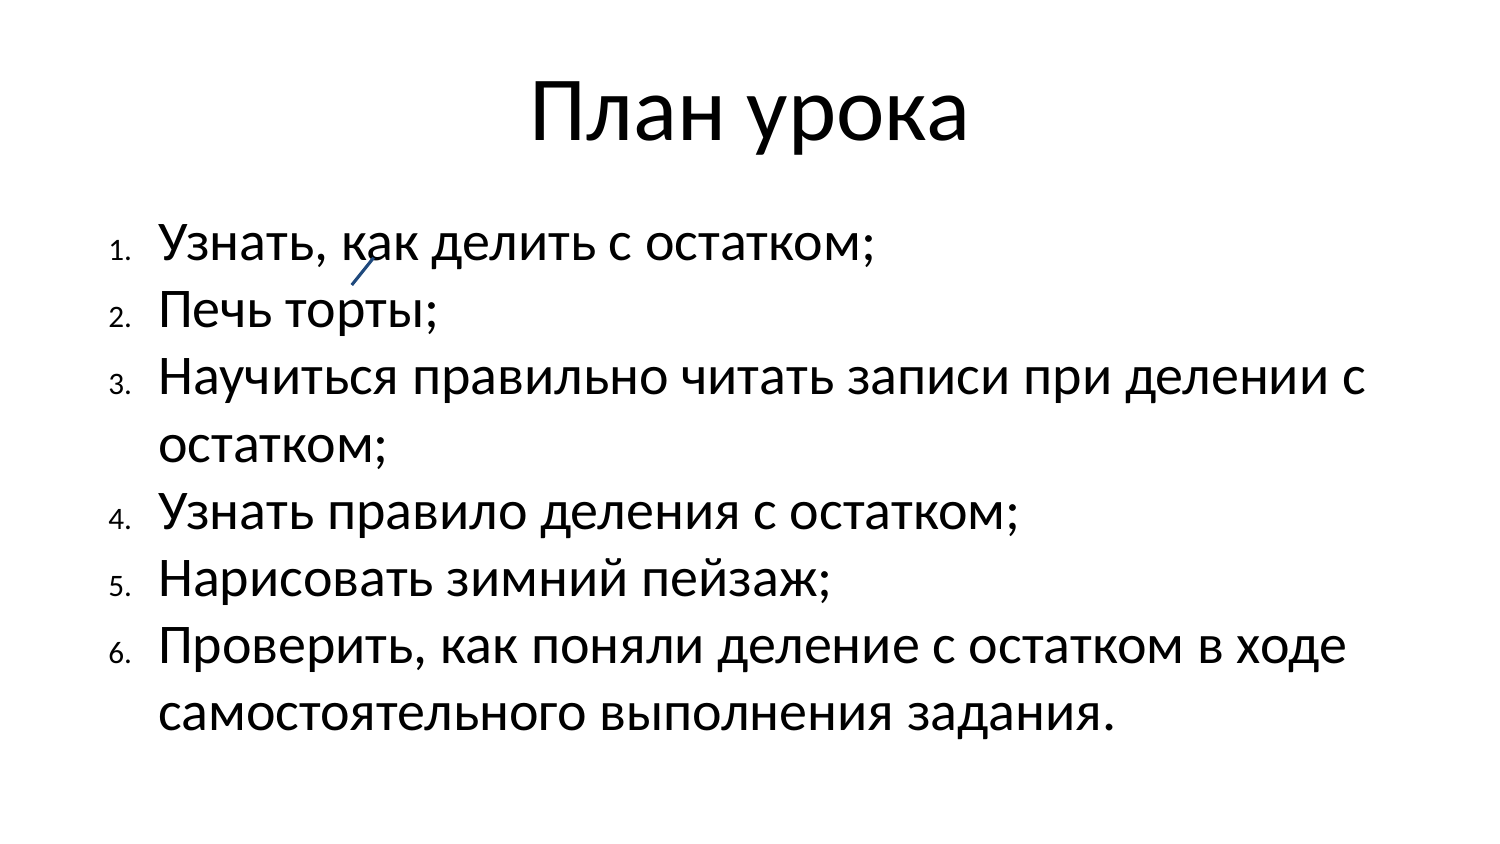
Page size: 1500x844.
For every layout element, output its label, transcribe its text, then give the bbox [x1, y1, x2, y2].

list Узнать, как делить с остатком; Печь торты; Научиться правильно читать записи при делении с остатком; Узнать правило деления с остатком; Нарисовать зимний пейзаж; Проверить, как поняли деление с остатком в ходе самостоятельного выполнения задания. [75, 196, 1425, 754]
title План урока [75, 33, 1425, 175]
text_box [351, 257, 374, 286]
